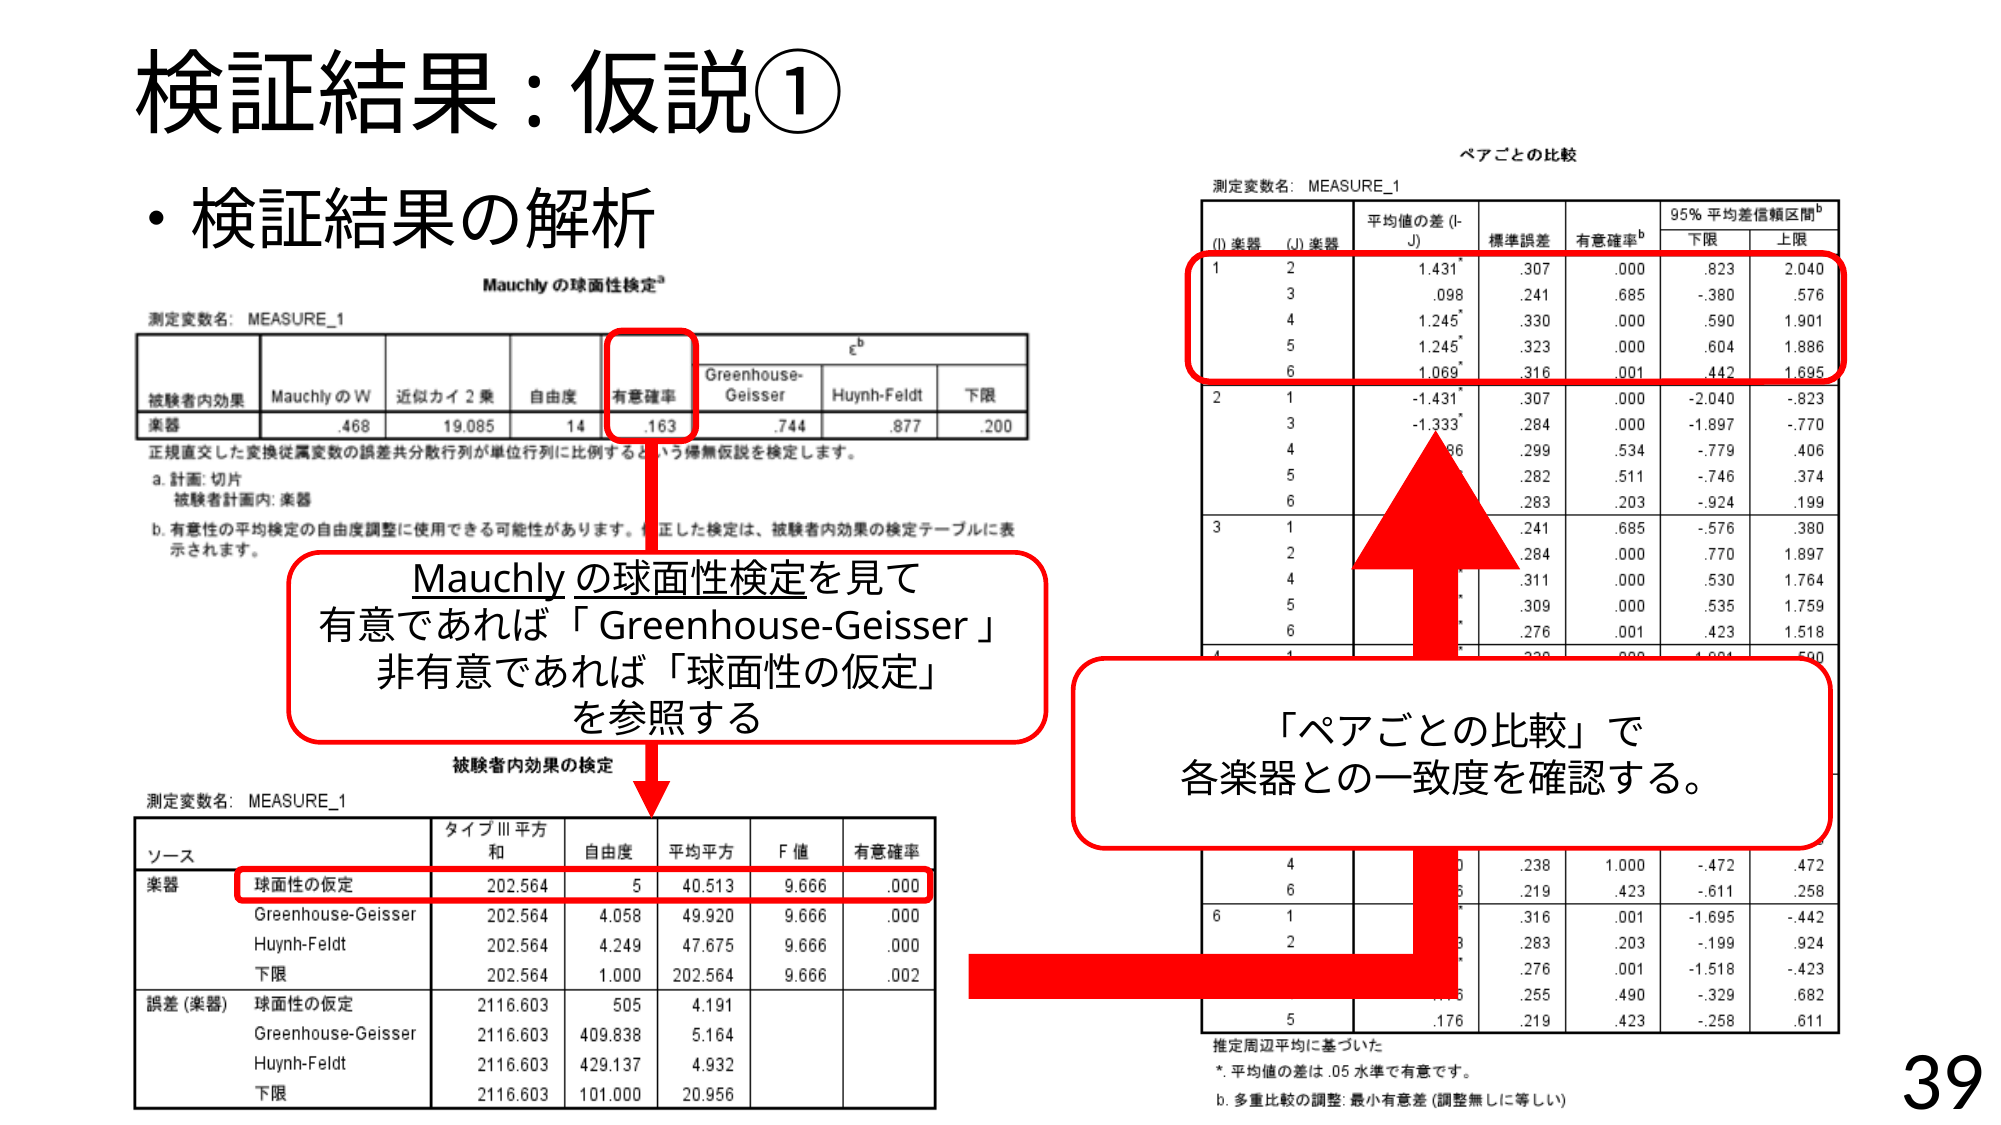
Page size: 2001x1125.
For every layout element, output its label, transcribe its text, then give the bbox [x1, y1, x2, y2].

text_box Mauchlyの球面性検定を見て 有意であれば「Greenhouse-Geisser」 非有意であれば「球面性の仮定」 を参照する [652, 579, 1047, 743]
picture [1191, 122, 1848, 1125]
text_box 「ペアごとの比較」で 各楽器との一致度を確認する。 [1072, 657, 1191, 849]
picture [118, 272, 1049, 579]
picture [117, 733, 952, 1125]
slide_number 39 [1848, 1045, 2000, 1106]
text_box [1187, 262, 1191, 373]
title 検証結果:仮説① [118, 31, 1844, 162]
text_box ・検証結果の解析 [108, 169, 786, 265]
text_box [968, 953, 1191, 999]
text_box Mauchlyの球面性検定を見て 有意であれば「Greenhouse-Geisser」 非有意であれば「球面性の仮定」 を参照する [288, 579, 651, 733]
